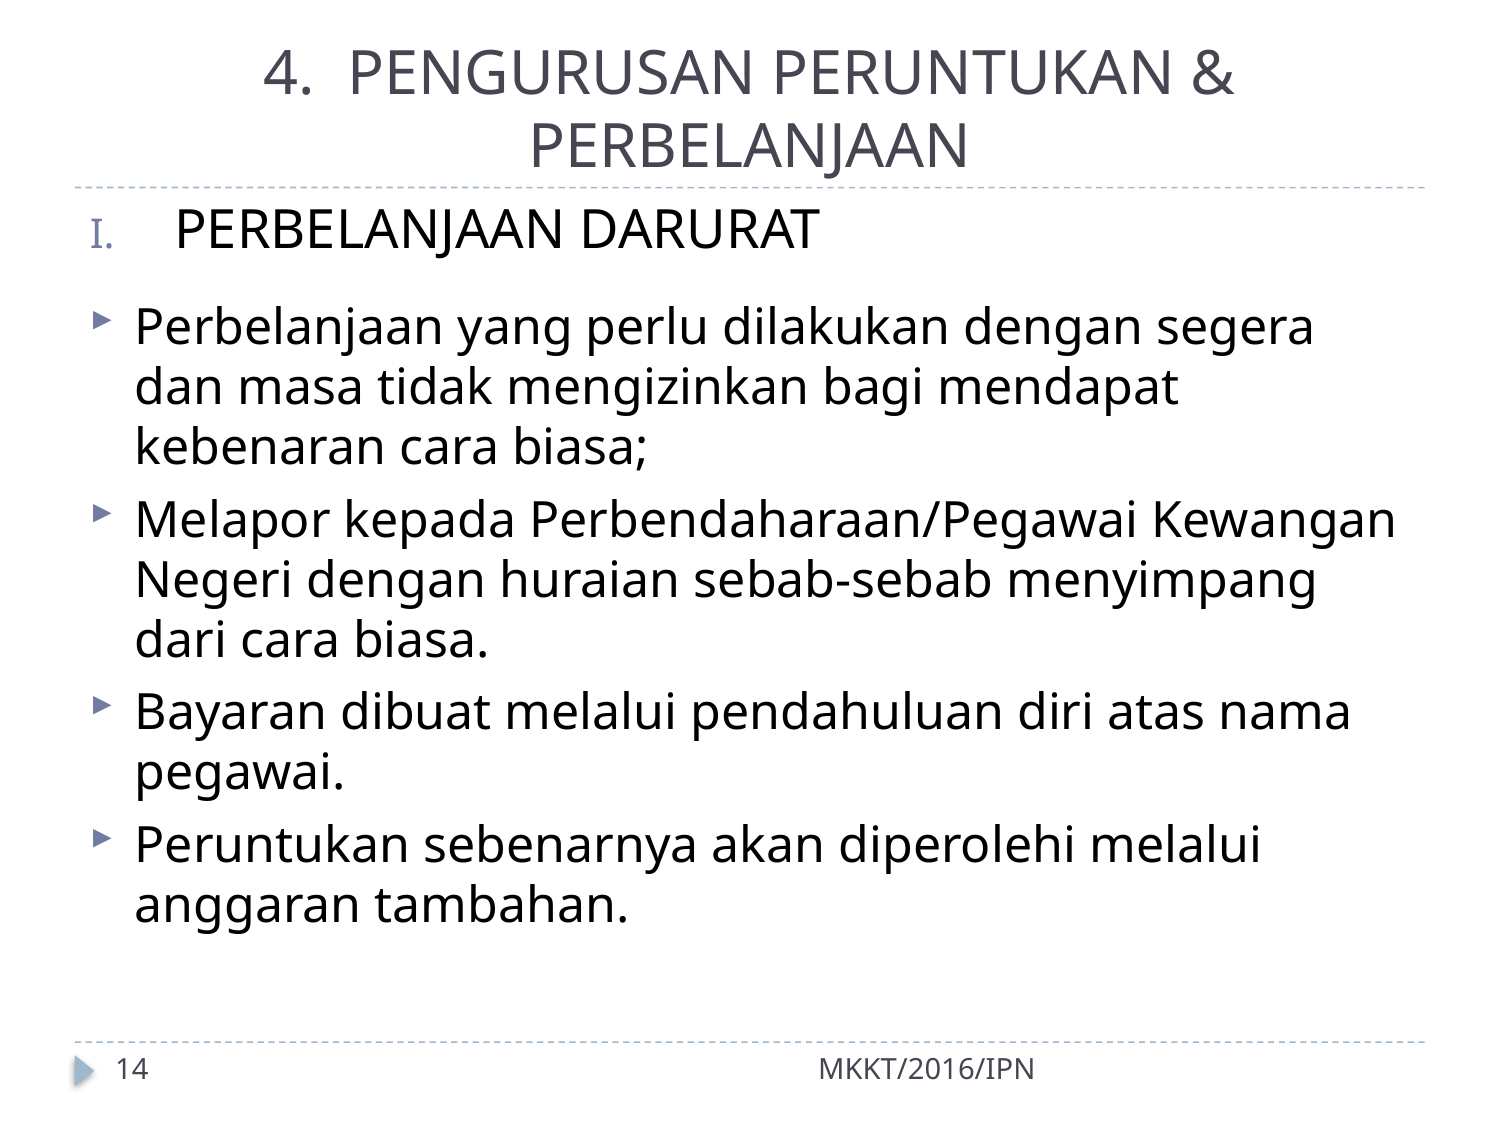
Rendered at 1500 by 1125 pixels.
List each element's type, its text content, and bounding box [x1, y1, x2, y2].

footer MKKT/2016/IPN [475, 1042, 1051, 1103]
text_box Perbelanjaan yang perlu dilakukan dengan segera dan masa tidak mengizinkan bagi mendapat kebenaran cara biasa; Melapor kepada Perbendaharaan/Pegawai Kewangan Negeri dengan huraian sebab-sebab menyimpang dari cara biasa. Bayaran dibuat melalui pendahuluan diri atas nama pegawai. Peruntukan sebenarnya akan diperolehi melalui anggaran tambahan. [74, 287, 1425, 1038]
list PERBELANJAAN DARURAT [75, 187, 1425, 287]
title 4. PENGURUSAN PERUNTUKAN & PERBELANJAAN [75, 24, 1425, 187]
slide_number 14 [100, 1042, 426, 1103]
